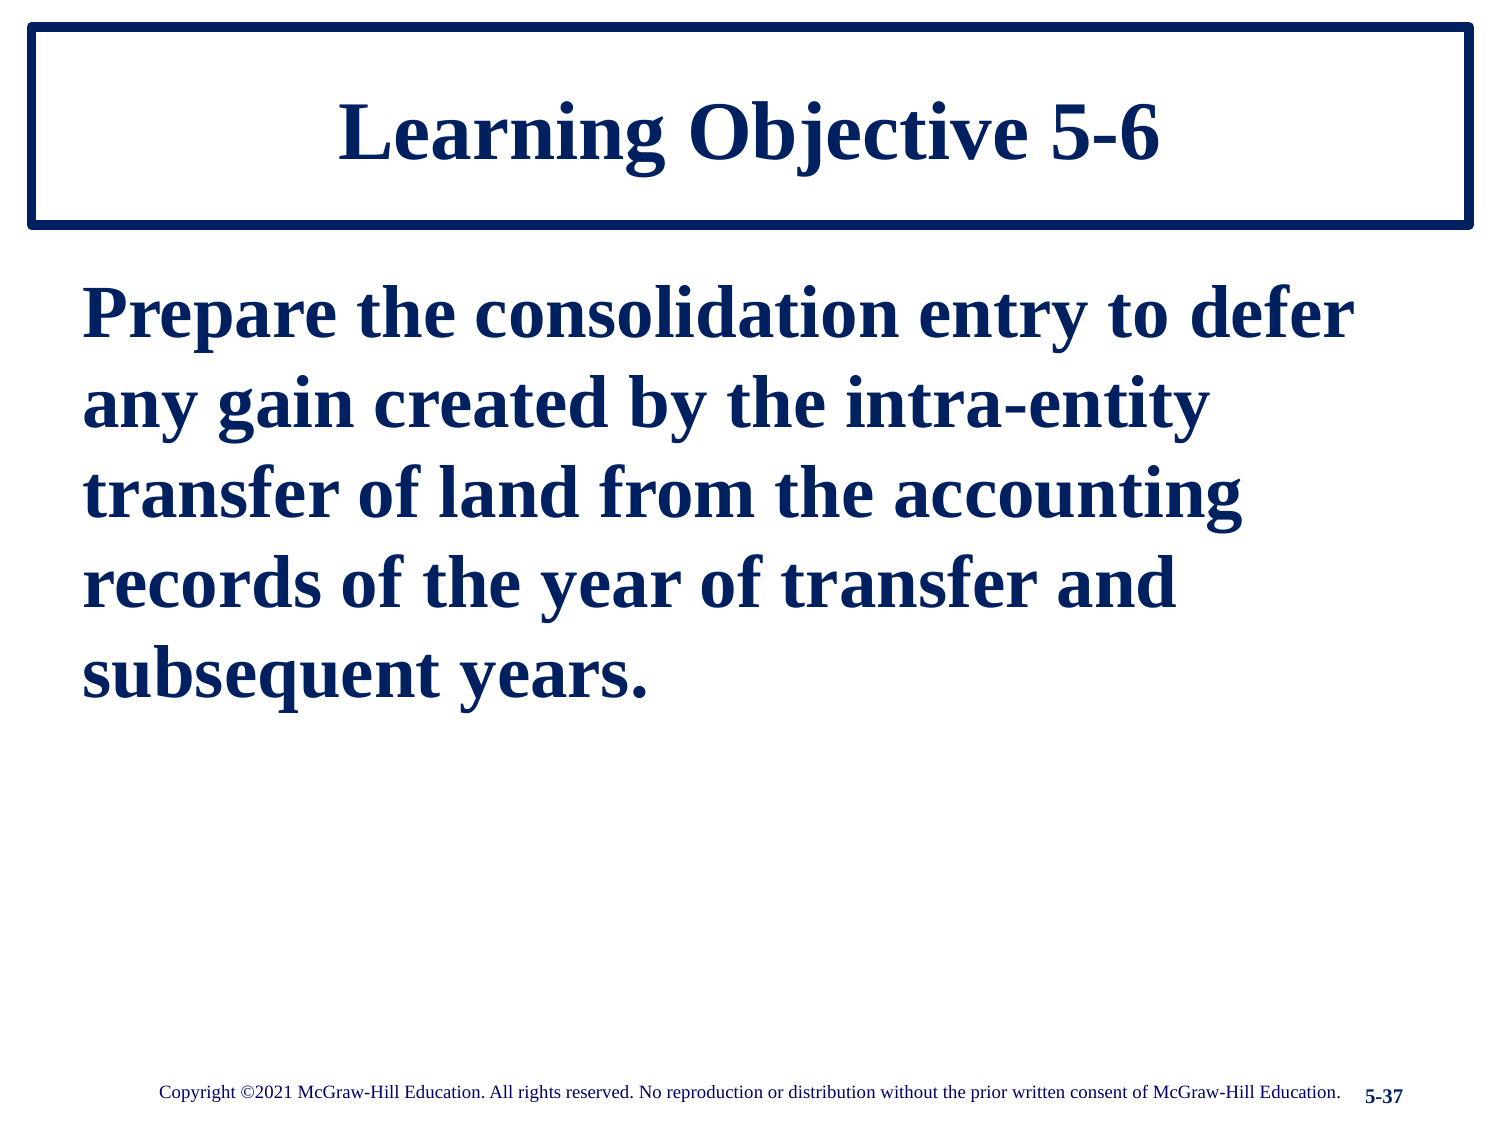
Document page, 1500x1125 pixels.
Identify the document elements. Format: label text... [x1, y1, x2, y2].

text_box Prepare the consolidation entry to defer any gain created by the intra-entity transfer of land from the accounting records of the year of transfer and subsequent years. [67, 254, 1433, 1065]
slide_number 5-37 [1350, 1074, 1438, 1125]
title Learning Objective 5-6 [27, 22, 1474, 230]
text_box Copyright ©2021 McGraw-Hill Education. All rights reserved. No reproduction or distribution without the prior written consent of McGraw-Hill Education. [76, 1072, 1424, 1110]
